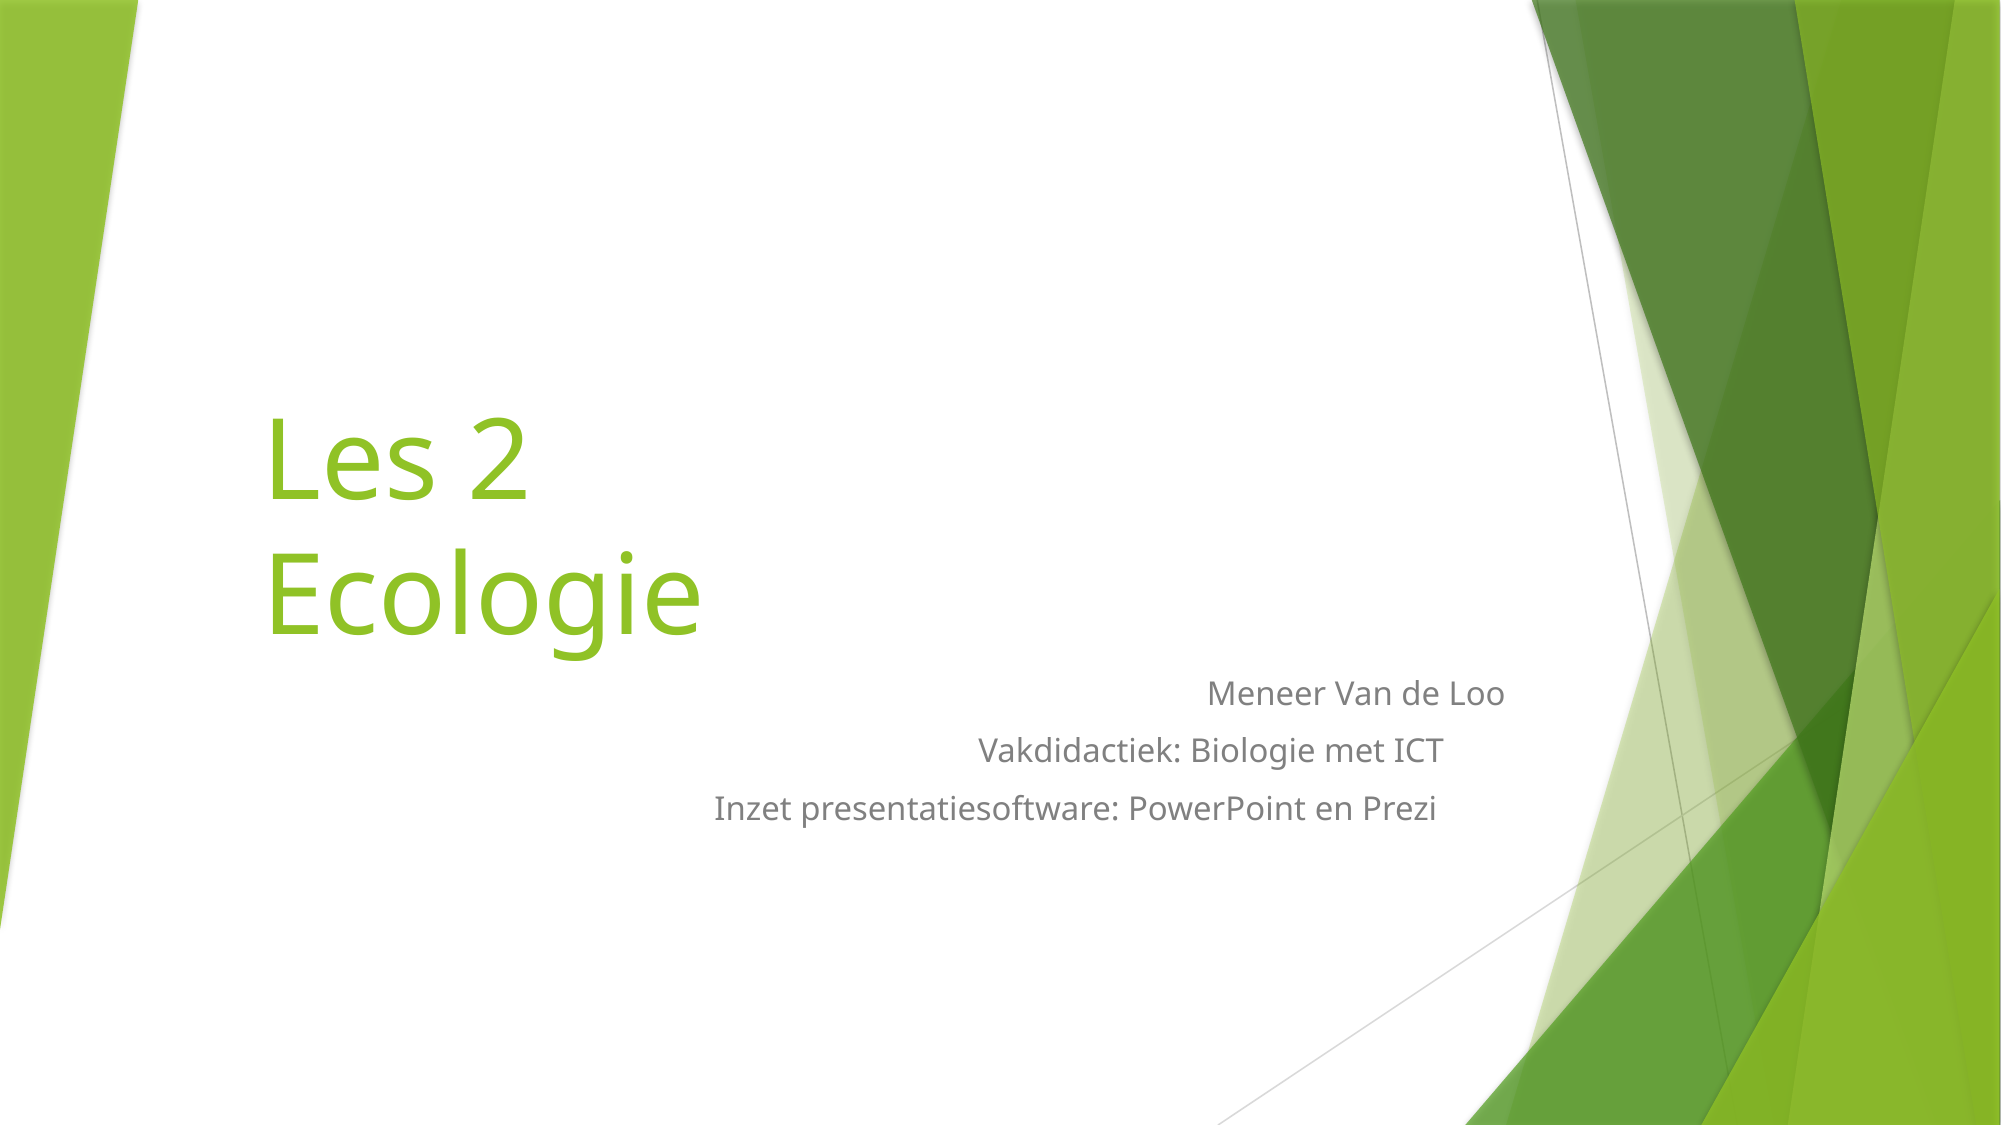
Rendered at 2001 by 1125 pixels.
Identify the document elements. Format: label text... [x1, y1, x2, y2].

title Les 2 Ecologie [247, 394, 1522, 664]
subtitle Meneer Van de Loo Vakdidactiek: Biologie met ICT Inzet presentatiesoftware: PowerPoint en Prezi [247, 664, 1522, 845]
